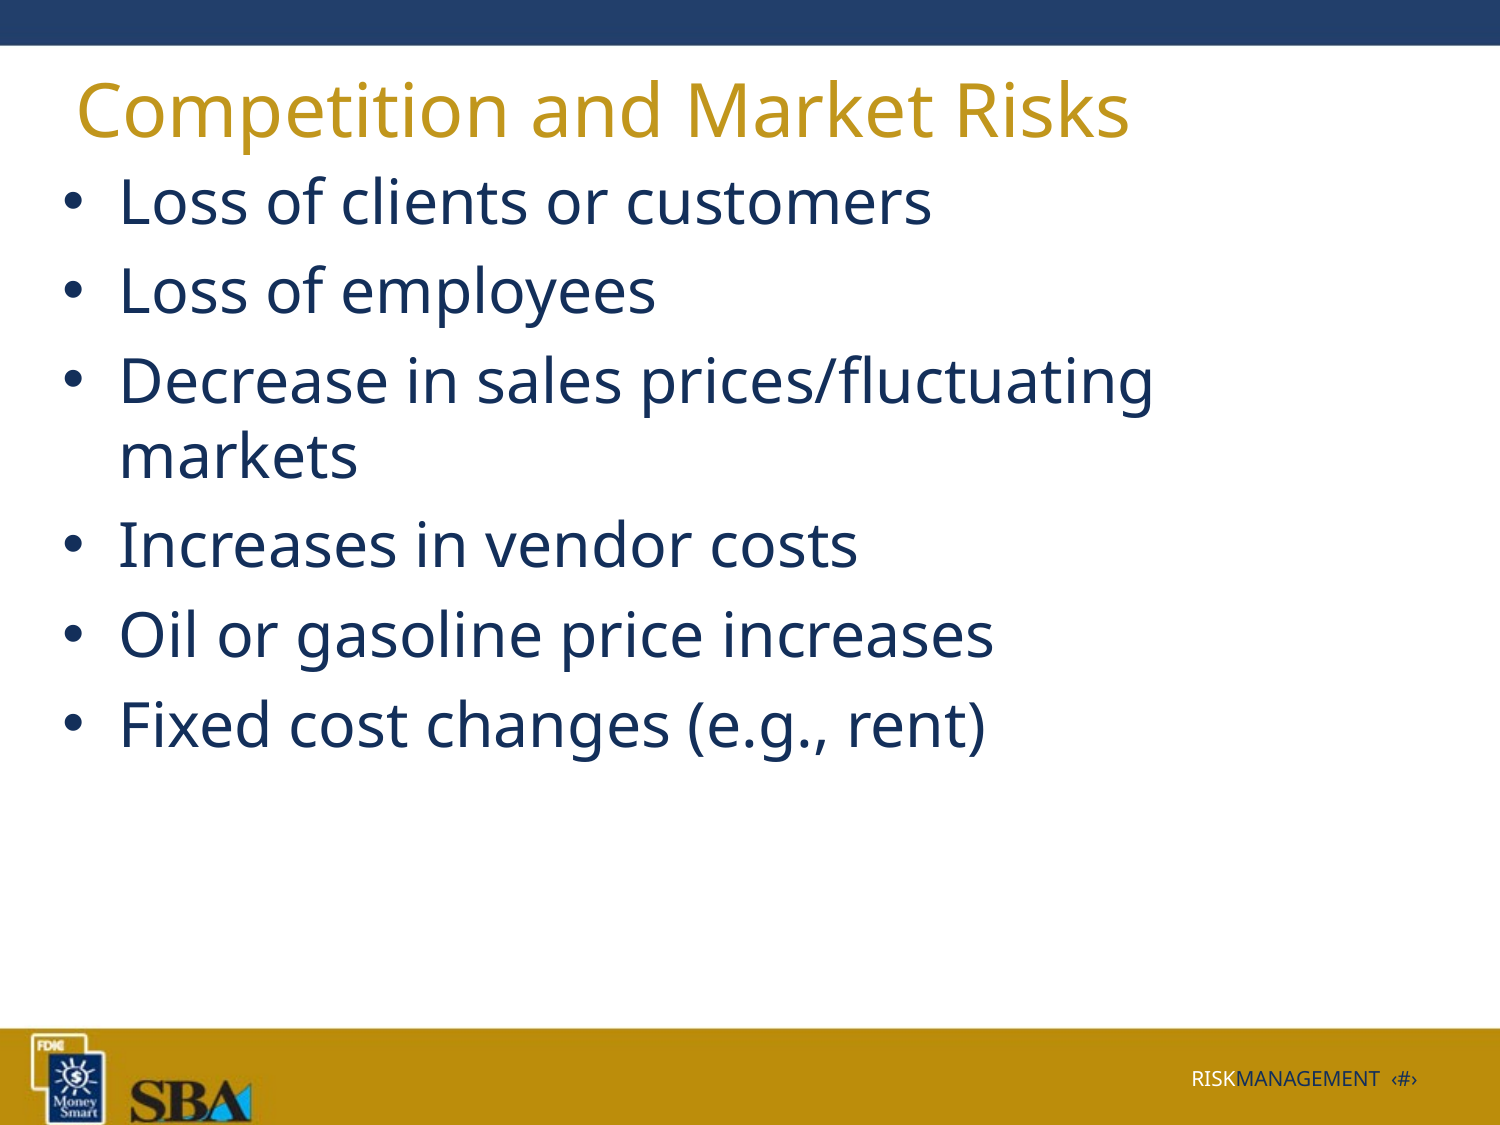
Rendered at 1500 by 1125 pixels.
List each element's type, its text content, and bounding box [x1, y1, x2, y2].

title Competition and Market Risks [74, 61, 1426, 163]
picture [0, 0, 1500, 1125]
list Loss of clients or customers Loss of employees Decrease in sales prices/fluctuating markets Increases in vendor costs Oil or gasoline price increases Fixed cost changes (e.g., rent) [61, 161, 1413, 863]
